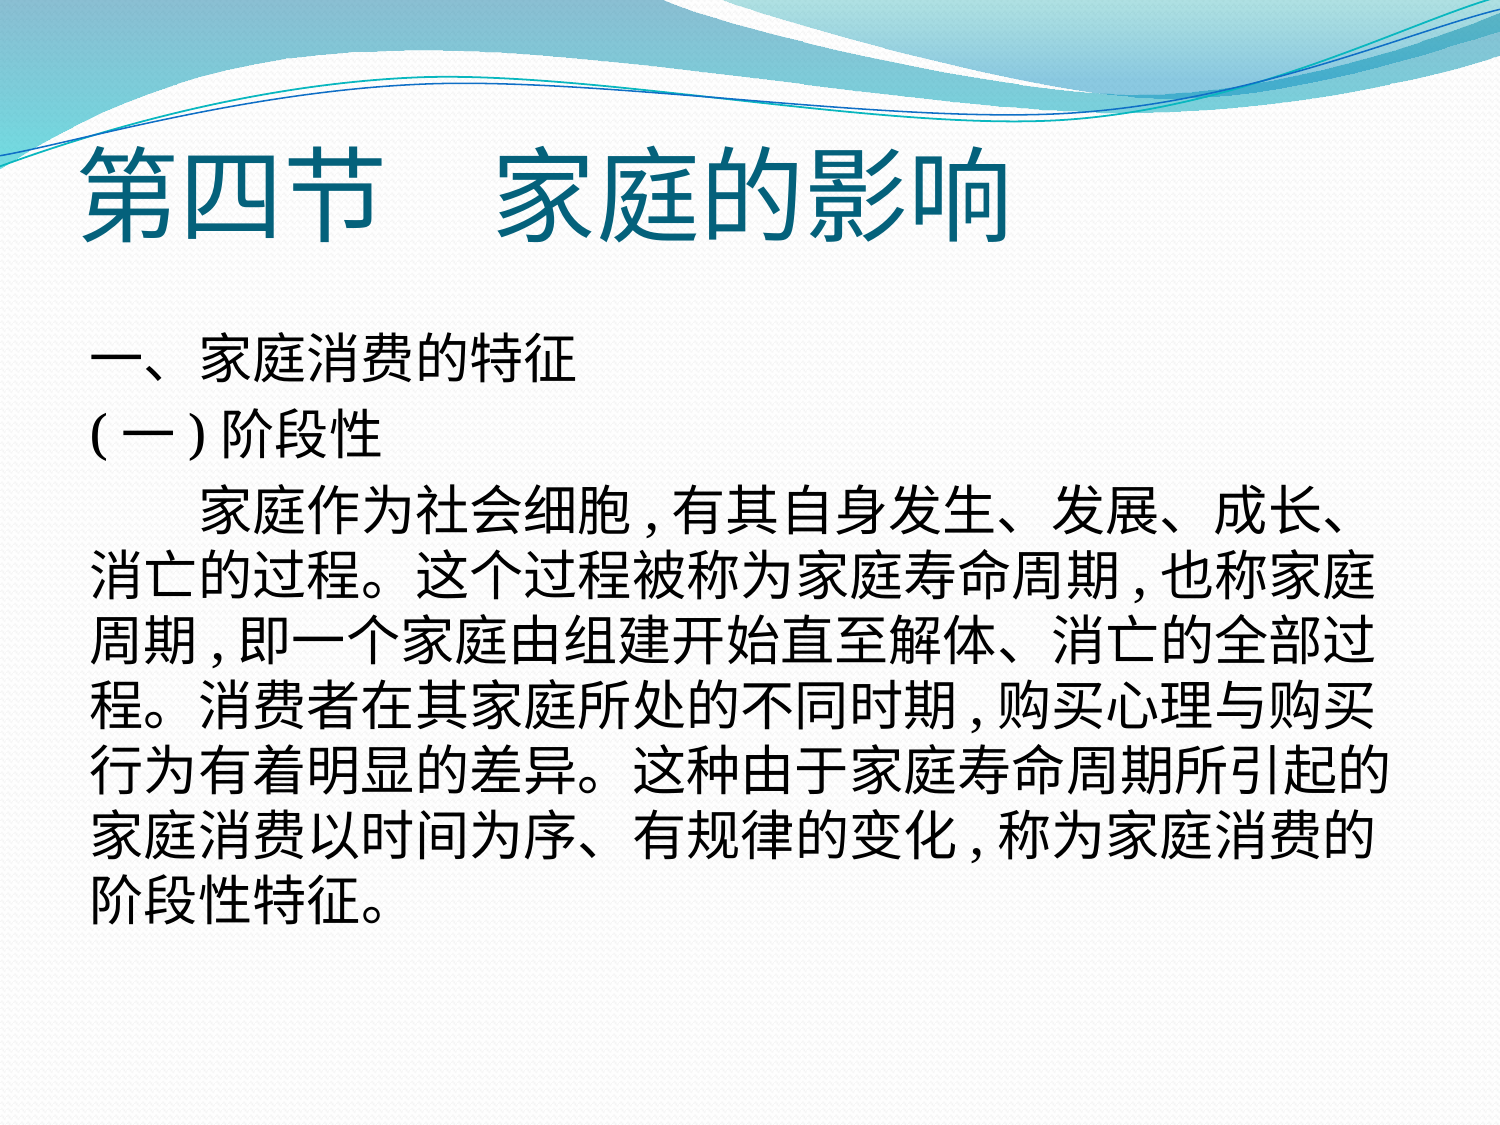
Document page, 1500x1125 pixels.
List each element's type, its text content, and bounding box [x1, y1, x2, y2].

list 一、家庭消费的特征 (一)阶段性 家庭作为社会细胞,有其自身发生、发展、成长、消亡的过程。这个过程被称为家庭寿命周期,也称家庭周期,即一个家庭由组建开始直至解体、消亡的全部过程。消费者在其家庭所处的不同时期,购买心理与购买行为有着明显的差异。这种由于家庭寿命周期所引起的家庭消费以时间为序、有规律的变化,称为家庭消费的阶段性特征。 [75, 317, 1425, 1038]
title 第四节 家庭的影响 [75, 115, 1425, 256]
